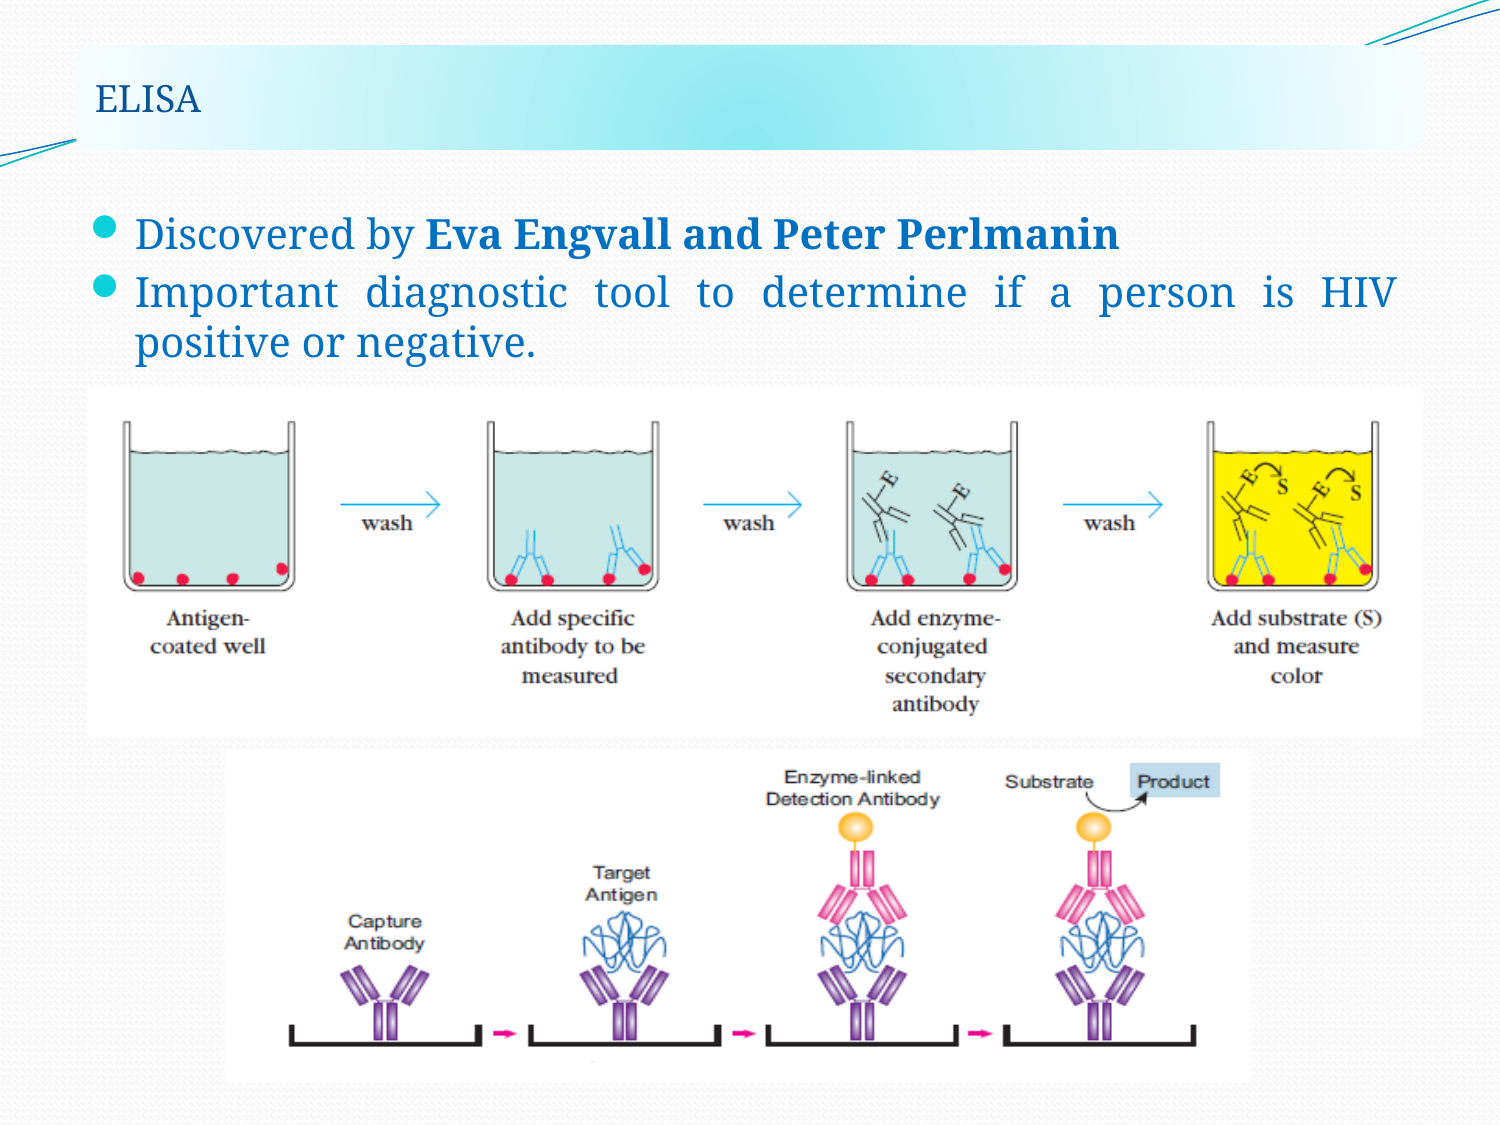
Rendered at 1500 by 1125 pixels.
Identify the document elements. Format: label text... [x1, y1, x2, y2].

list Discovered by Eva Engvall and Peter Perlmanin Important diagnostic tool to determine if a person is HIV positive or negative. [75, 200, 1413, 438]
picture [224, 749, 1251, 1083]
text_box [74, 44, 1426, 151]
picture [87, 387, 1423, 738]
